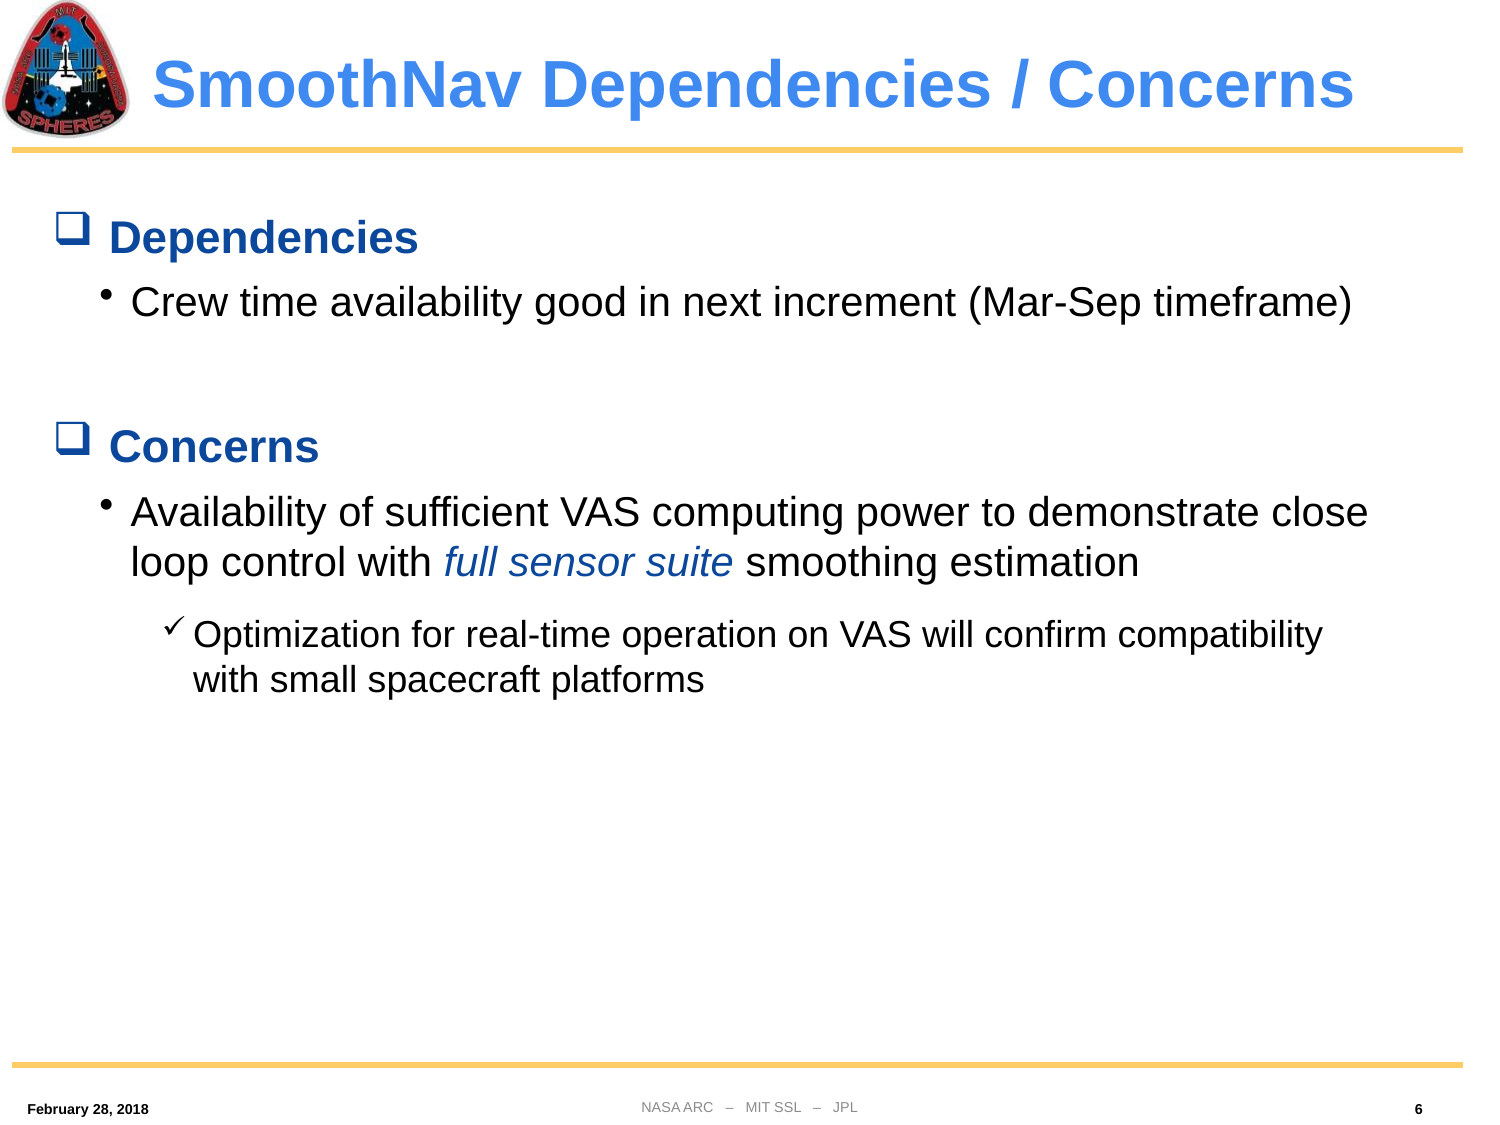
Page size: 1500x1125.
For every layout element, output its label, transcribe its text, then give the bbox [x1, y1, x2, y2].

picture [0, 0, 131, 139]
list Dependencies Crew time availability good in next increment (Mar-Sep timeframe) Concerns Availability of sufficient VAS computing power to demonstrate close loop control with full sensor suite smoothing estimation Optimization for real-time operation on VAS will confirm compatibility with small spacecraft platforms [37, 199, 1463, 1013]
footer NASA ARC – MIT SSL – JPL [512, 1077, 988, 1120]
title SmoothNav Dependencies / Concerns [137, 24, 1500, 138]
